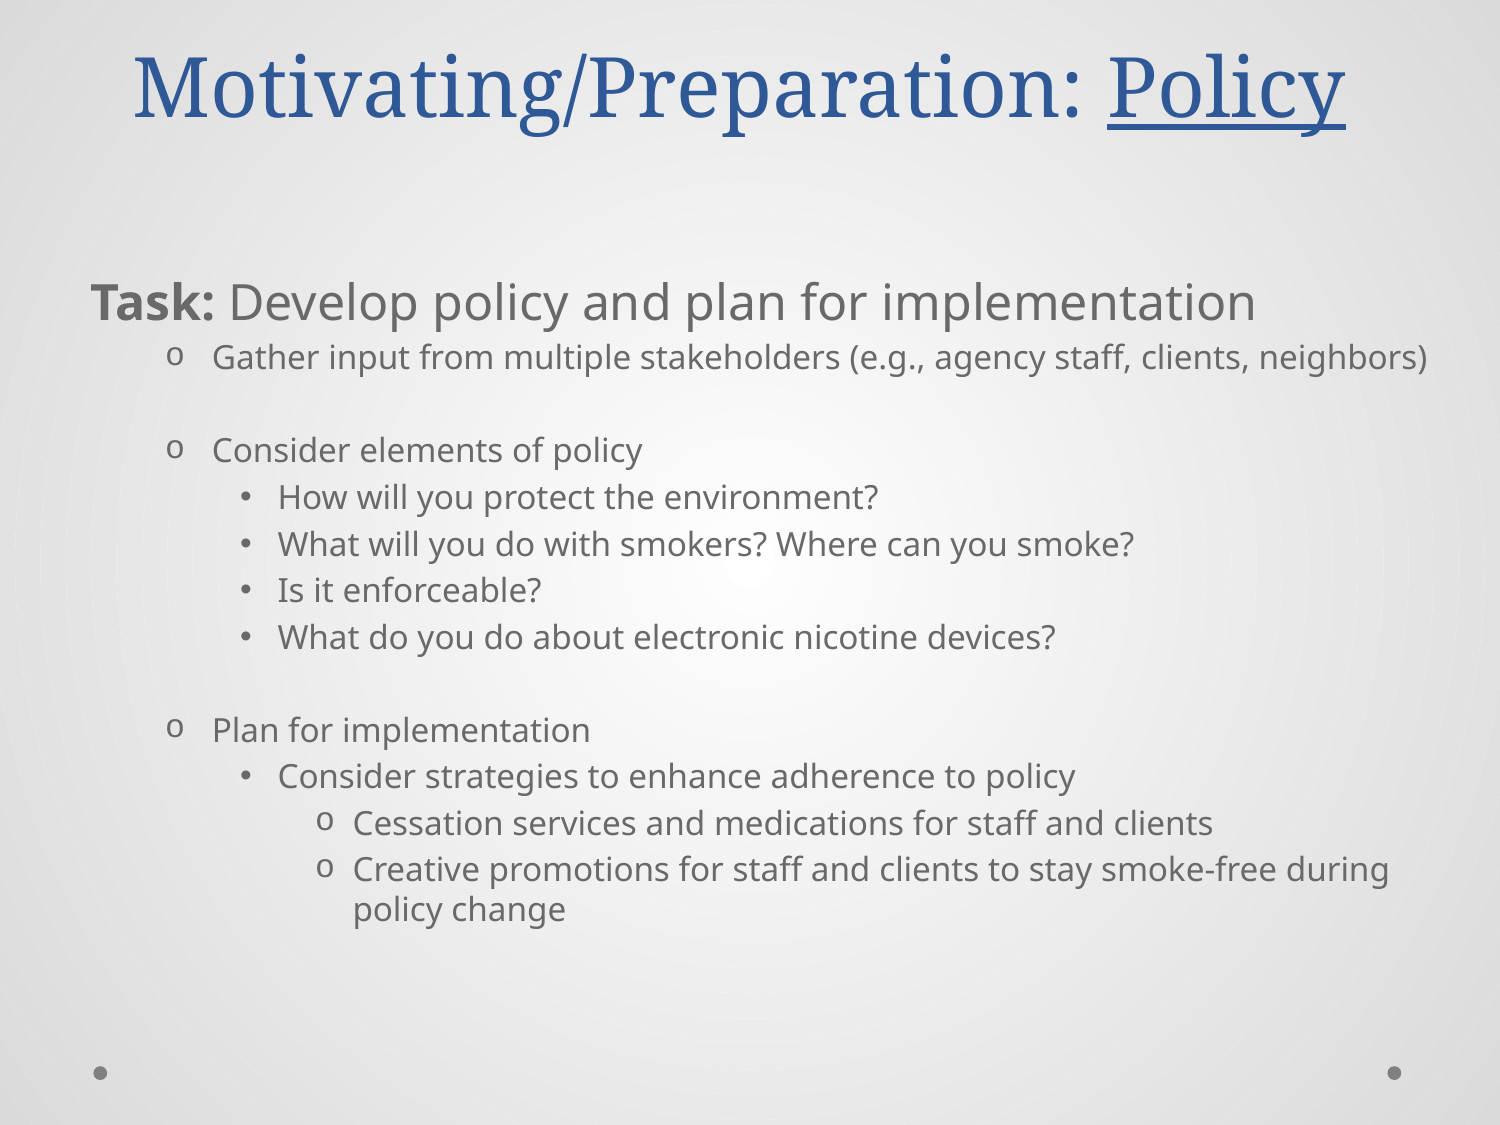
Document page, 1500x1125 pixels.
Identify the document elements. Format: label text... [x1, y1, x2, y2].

list Task: Develop policy and plan for implementation Gather input from multiple stakeholders (e.g., agency staff, clients, neighbors) Consider elements of policy How will you protect the environment? What will you do with smokers? Where can you smoke? Is it enforceable? What do you do about electronic nicotine devices? Plan for implementation Consider strategies to enhance adherence to policy Cessation services and medications for staff and clients Creative promotions for staff and clients to stay smoke-free during policy change [75, 262, 1450, 1088]
title Motivating/Preparation: Policy [75, 0, 1425, 262]
